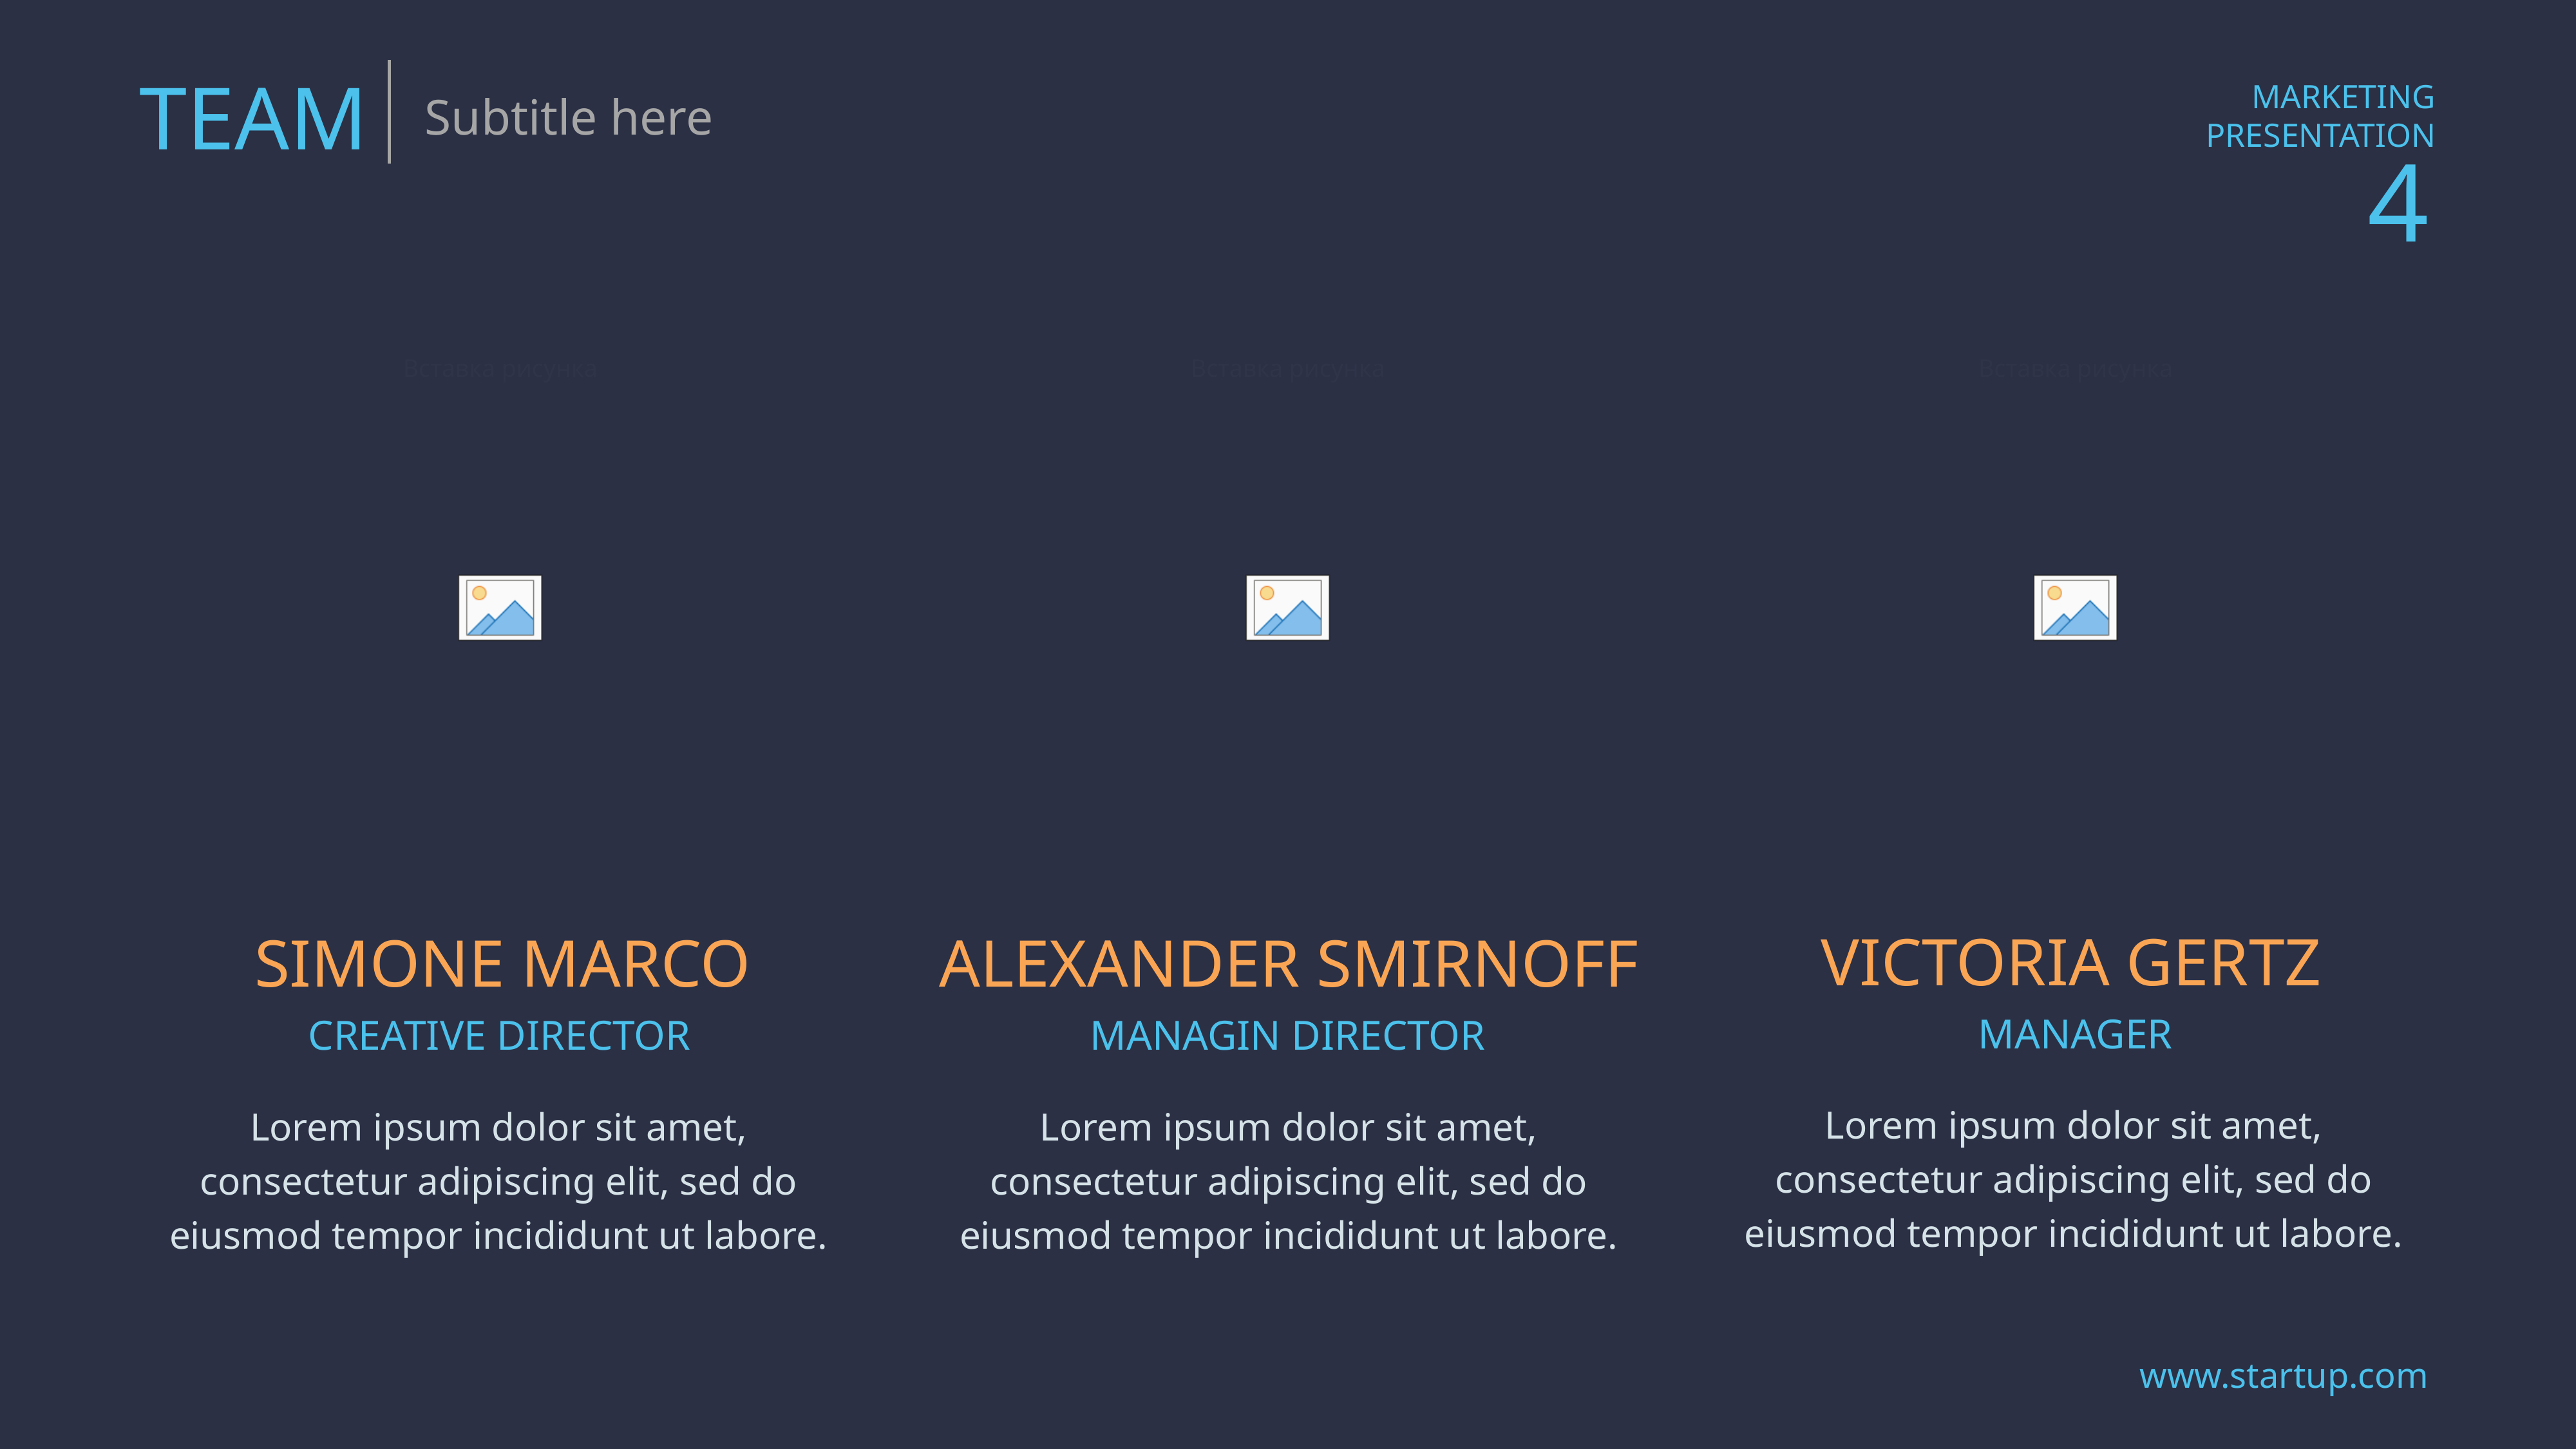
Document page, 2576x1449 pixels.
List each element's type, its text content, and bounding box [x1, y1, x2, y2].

text_box MANAGIN DIRECTOR [1026, 1000, 1550, 1058]
text_box VICTORIA GERTZ [1821, 921, 2322, 999]
text_box ALEXANDER SMIRNOFF [939, 922, 1640, 1000]
text_box Lorem ipsum dolor sit amet, consectetur adipiscing elit, sed do eiusmod tempor incididunt ut labore. [1727, 1092, 2421, 1255]
picture [1815, 348, 2336, 867]
picture [240, 348, 761, 867]
text_box Lorem ipsum dolor sit amet, consectetur adipiscing elit, sed do eiusmod tempor incididunt ut labore. [151, 1094, 846, 1257]
picture [1028, 348, 1548, 867]
text_box Lorem ipsum dolor sit amet, consectetur adipiscing elit, sed do eiusmod tempor incididunt ut labore. [942, 1094, 1636, 1257]
text_box TEAM [139, 63, 368, 167]
text_box SIMONE MARCO [254, 922, 752, 1000]
text_box CREATIVE DIRECTOR [238, 999, 762, 1058]
text_box MANAGER [1814, 998, 2338, 1057]
text_box Subtitle here [415, 81, 723, 149]
